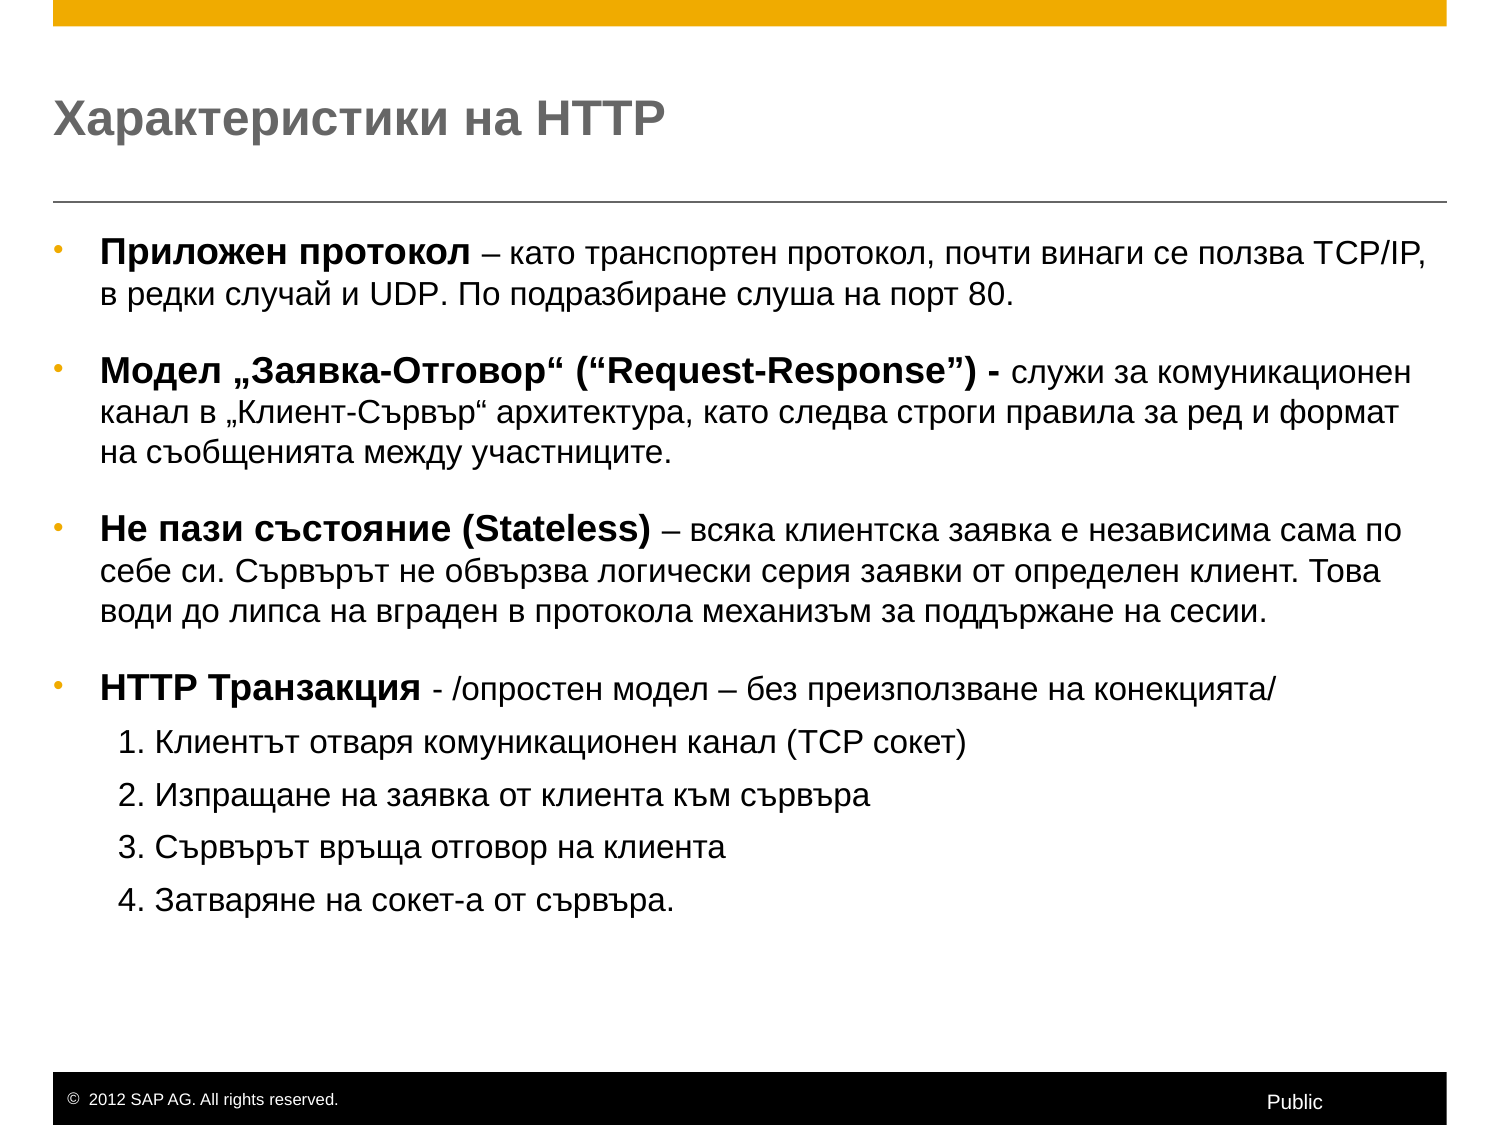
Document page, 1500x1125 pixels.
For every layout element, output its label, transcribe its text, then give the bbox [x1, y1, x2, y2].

title Характеристики на HTTP [53, 53, 1447, 178]
list Приложен протокол – като транспортен протокол, почти винаги се ползва ТCP/IP, в редки случай и UDP. По подразбиране слуша на порт 80. Модел „Заявка-Отговор“ (“Request-Response”) - служи за комуникационен канал в „Клиент-Сървър“ архитектура, като следва строги правила за ред и формат на съобщенията между участниците. Не пази състояние (Stateless) – всяка клиентска заявка е независима сама по себе си. Сървърът не обвързва логически серия заявки от определен клиент. Това води до липса на вграден в протокола механизъм за поддържане на сесии. HTTP Транзакция - /опростен модел – без преизползване на конекцията/ 1. Клиентът отваря комуникационен канал (TCP сокет) 2. Изпращане на заявка от клиента към сървъра 3. Сървърът връща отговор на клиента 4. Затваряне на сокет-а от сървъра. [53, 227, 1447, 998]
